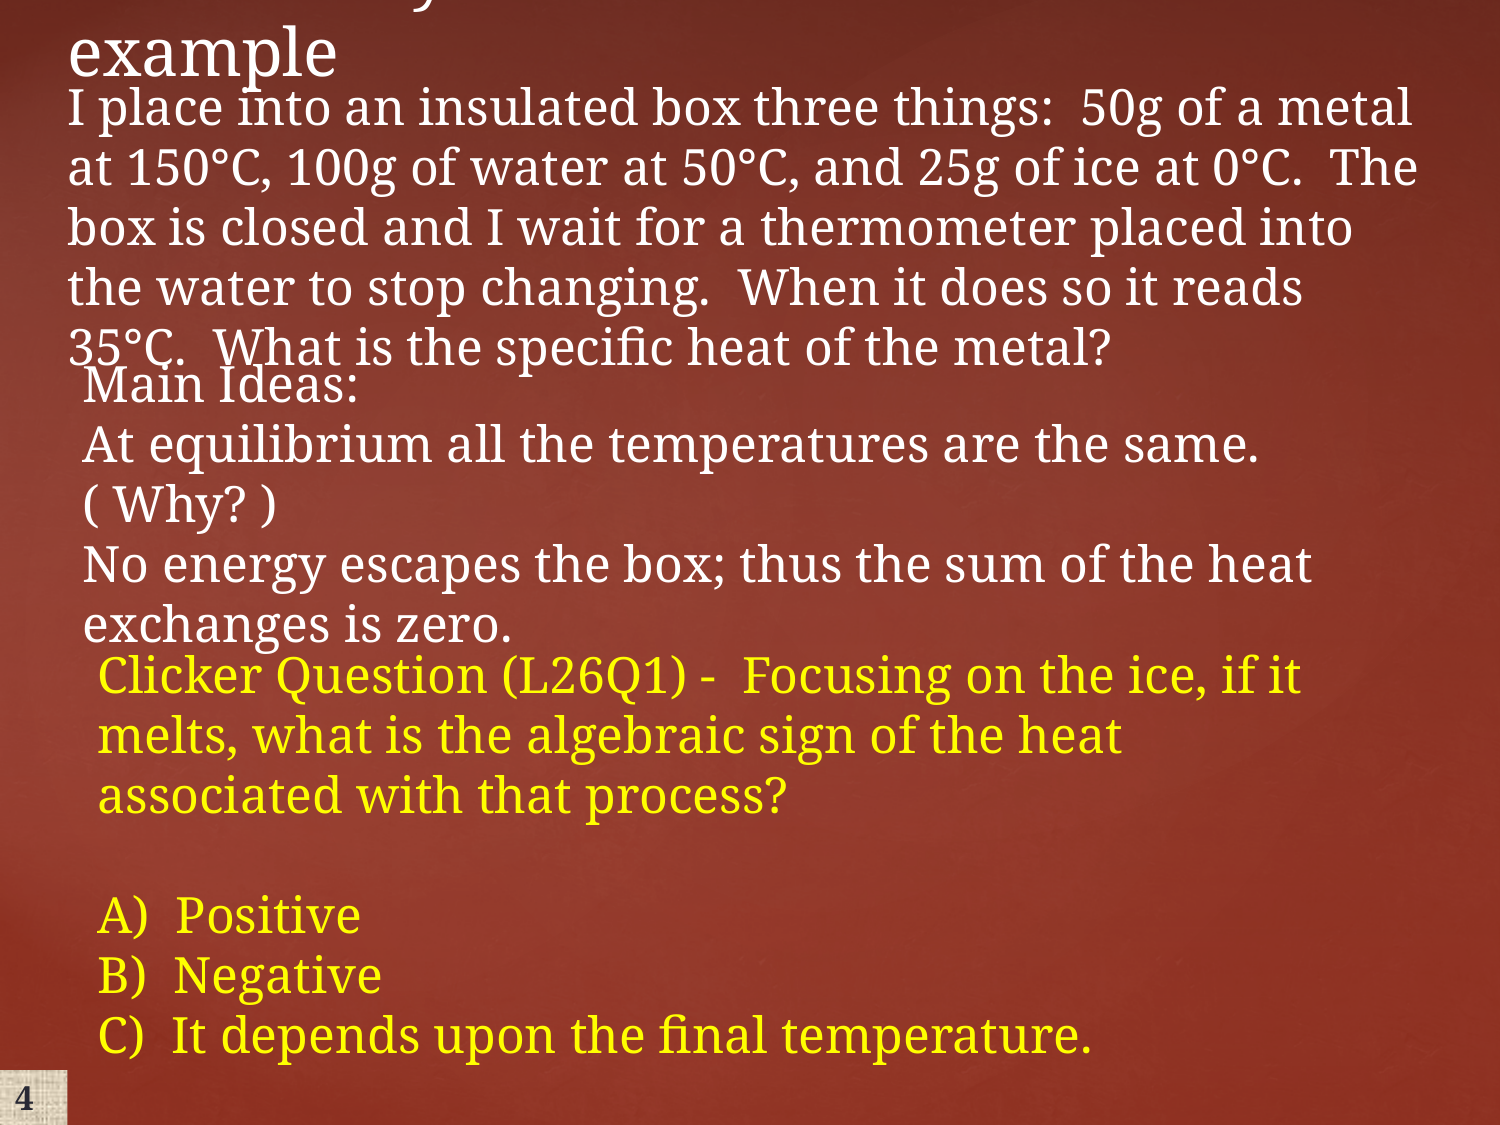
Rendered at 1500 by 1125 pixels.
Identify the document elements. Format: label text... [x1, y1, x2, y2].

text_box I place into an insulated box three things: 50g of a metal at 150°C, 100g of water at 50°C, and 25g of ice at 0°C. The box is closed and I wait for a thermometer placed into the water to stop changing. When it does so it reads 35°C. What is the specific heat of the metal? [52, 120, 1444, 383]
text_box Calorimetry example [52, 0, 660, 98]
text_box Main Ideas: At equilibrium all the temperatures are the same. ( Why? ) No energy escapes the box; thus the sum of the heat exchanges is zero. [67, 412, 1410, 660]
text_box 4 [0, 1070, 68, 1125]
text_box Clicker Question (L26Q1) - Focusing on the ice, if it melts, what is the algebraic sign of the heat associated with that process? A) Positive B) Negative C) It depends upon the final temperature. [82, 689, 1380, 1071]
